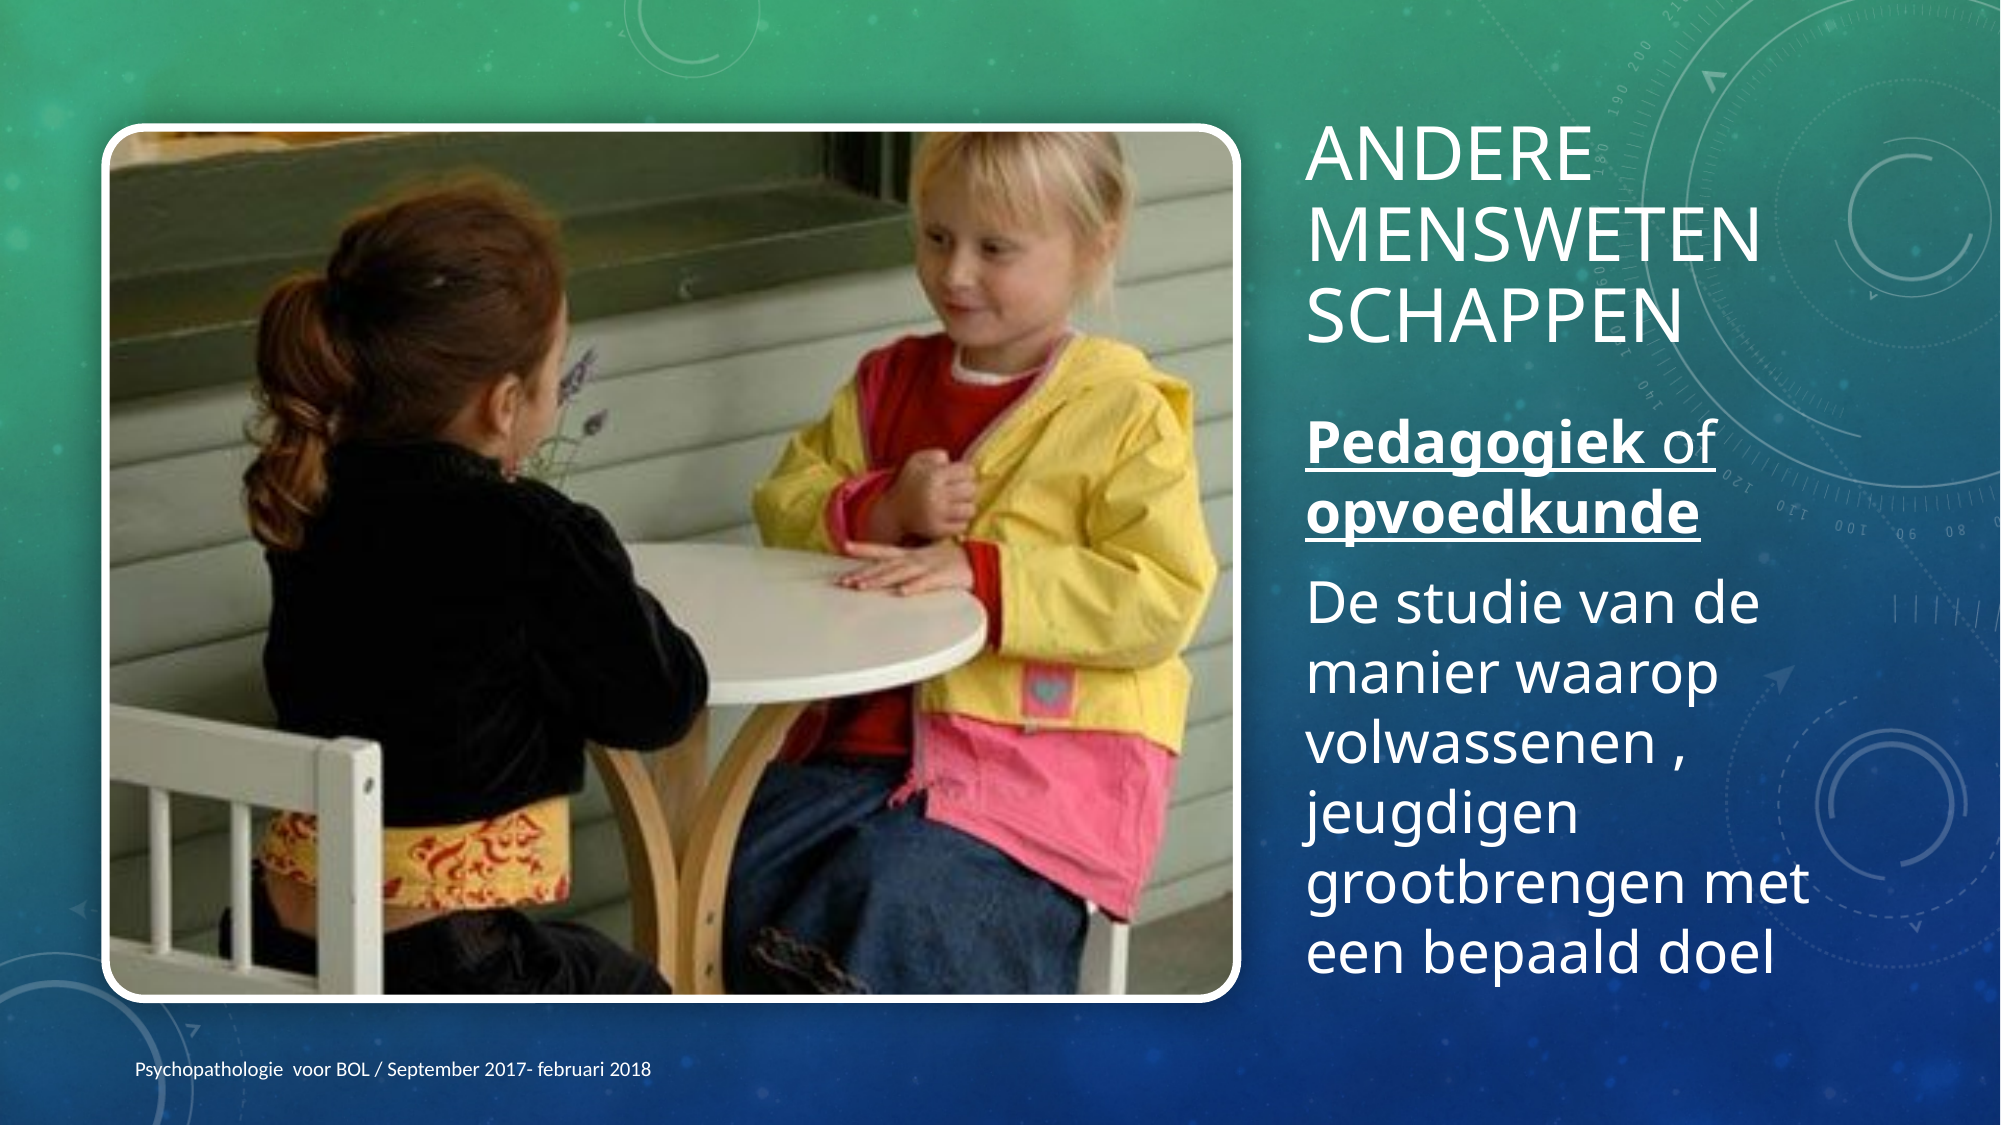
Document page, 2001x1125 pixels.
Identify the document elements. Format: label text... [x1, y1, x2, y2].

footer Psychopathologie voor BOL / September 2017- februari 2018 [120, 1048, 1228, 1111]
picture [0, 0, 2001, 1125]
title Andere mensweten schappen [1290, 105, 1899, 369]
list Pedagogiek of opvoedkunde De studie van de manier waarop volwassenen , jeugdigen grootbrengen met een bepaald doel [1290, 369, 1899, 1021]
